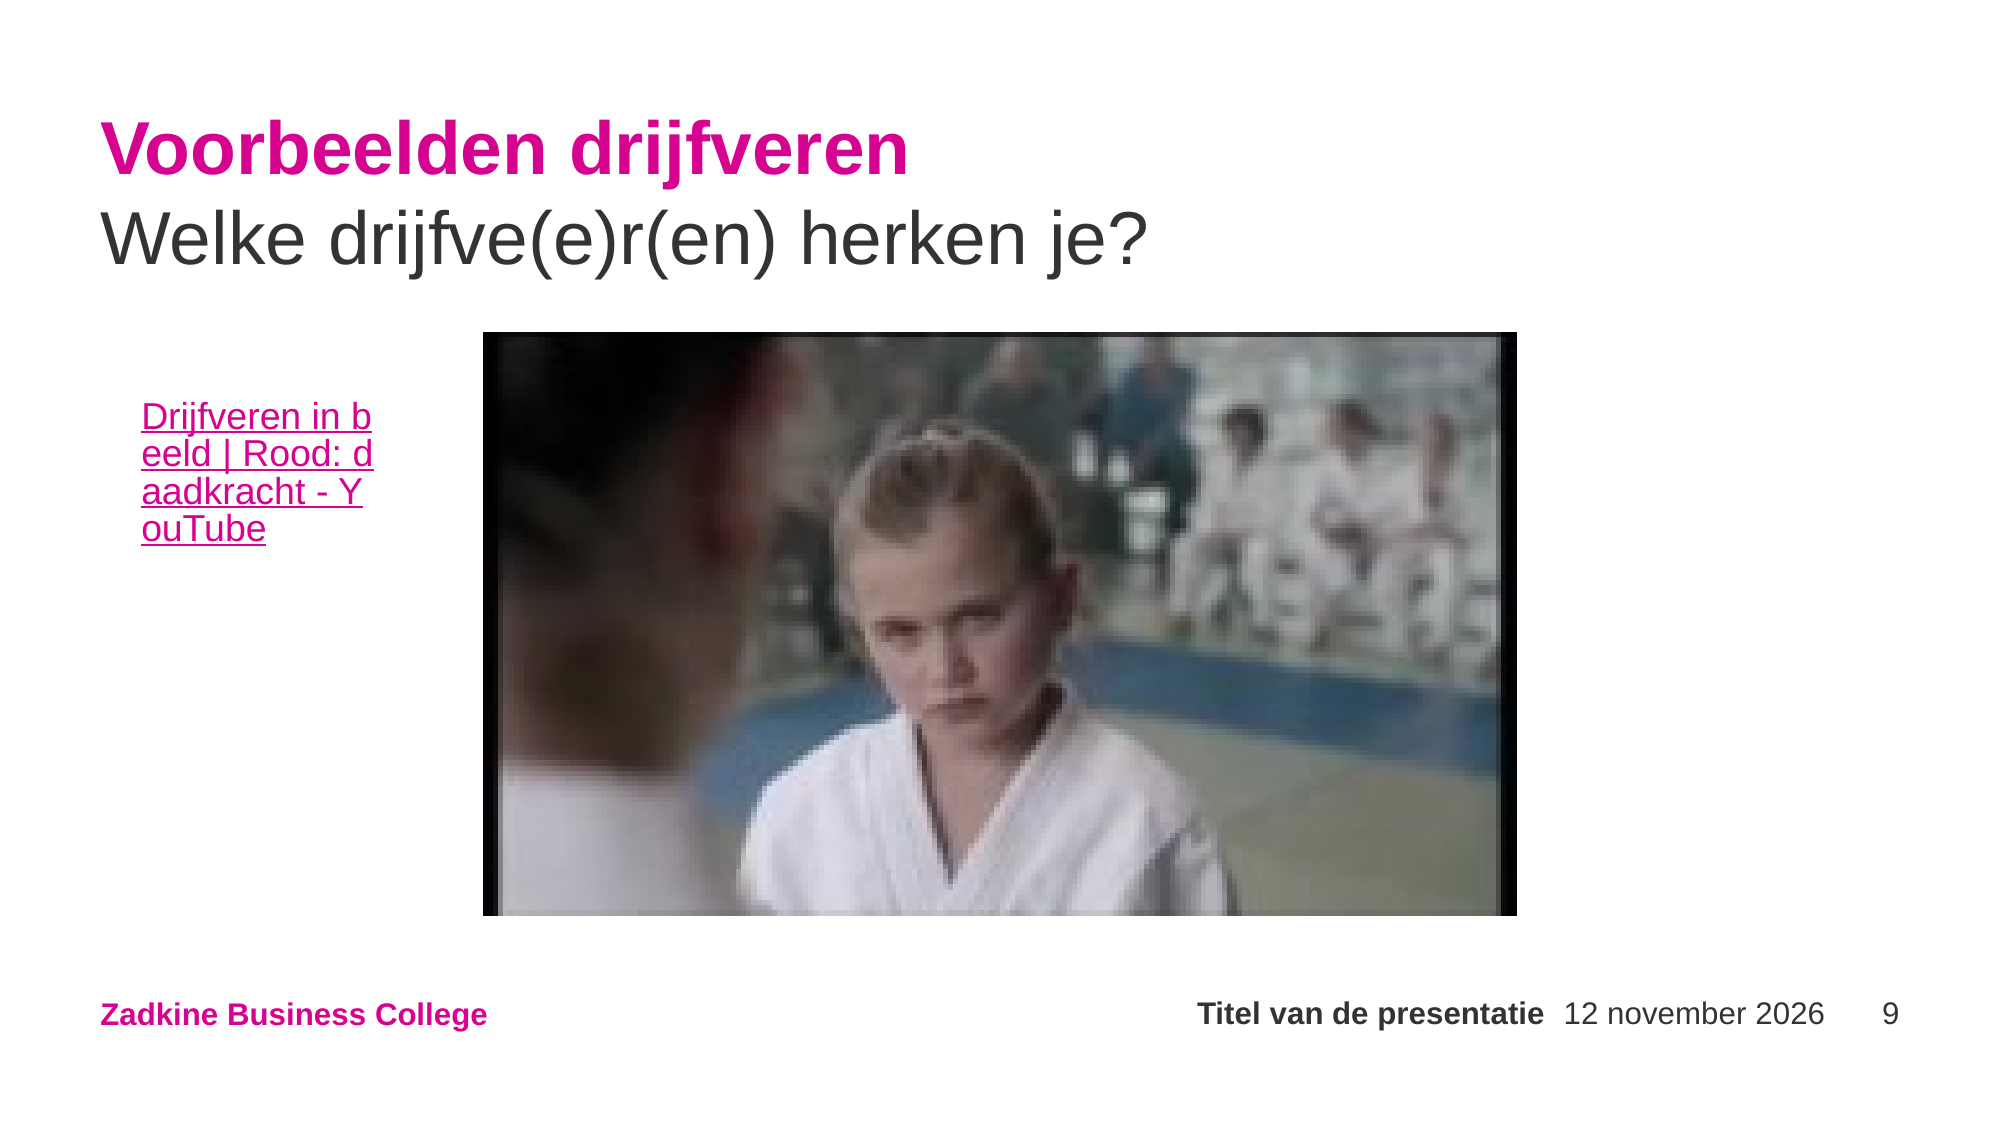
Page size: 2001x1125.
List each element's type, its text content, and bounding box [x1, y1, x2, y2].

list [482, 331, 1518, 917]
list Welke drijfve(e)r(en) herken je? [100, 189, 1900, 280]
title Voorbeelden drijfveren [100, 100, 1900, 189]
text_box Drijfveren in beeld | Rood: daadkracht - YouTube [126, 384, 393, 445]
footer Titel van de presentatie [870, 993, 1546, 1033]
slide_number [1546, 993, 1825, 1033]
slide_number 9 [1825, 993, 1900, 1033]
